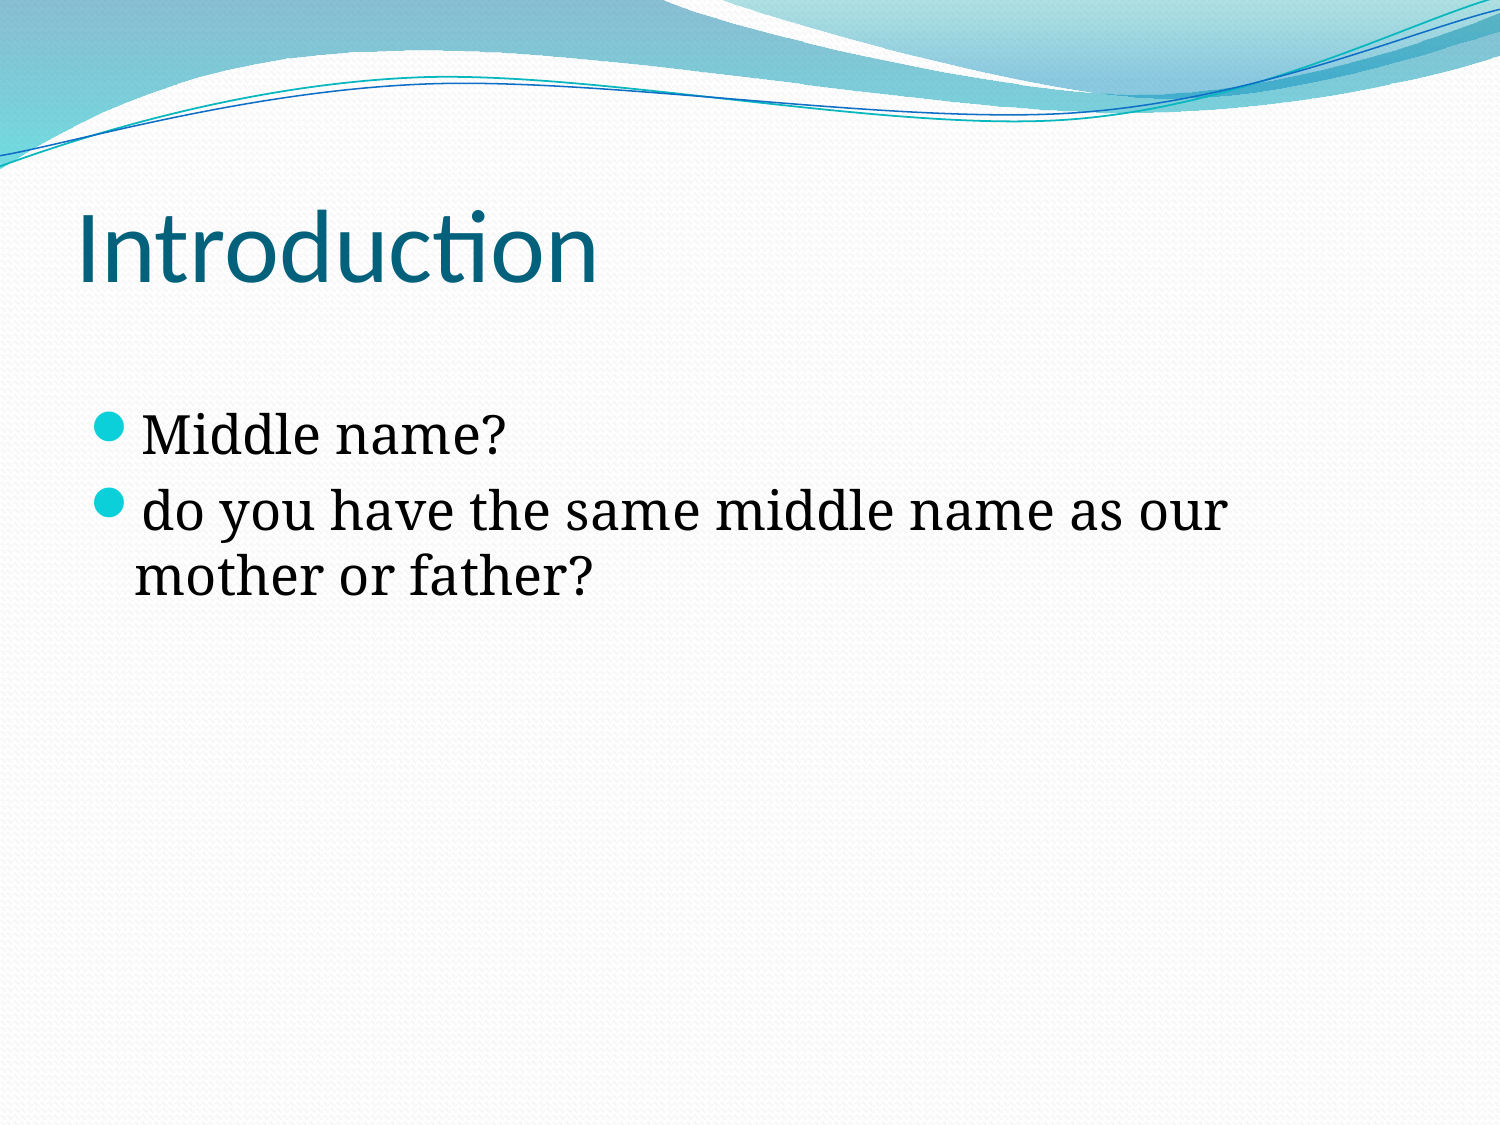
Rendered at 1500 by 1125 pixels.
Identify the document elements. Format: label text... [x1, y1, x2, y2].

title Introduction [75, 115, 1425, 303]
list Middle name? do you have the same middle name as our mother or father? [75, 317, 1425, 1038]
